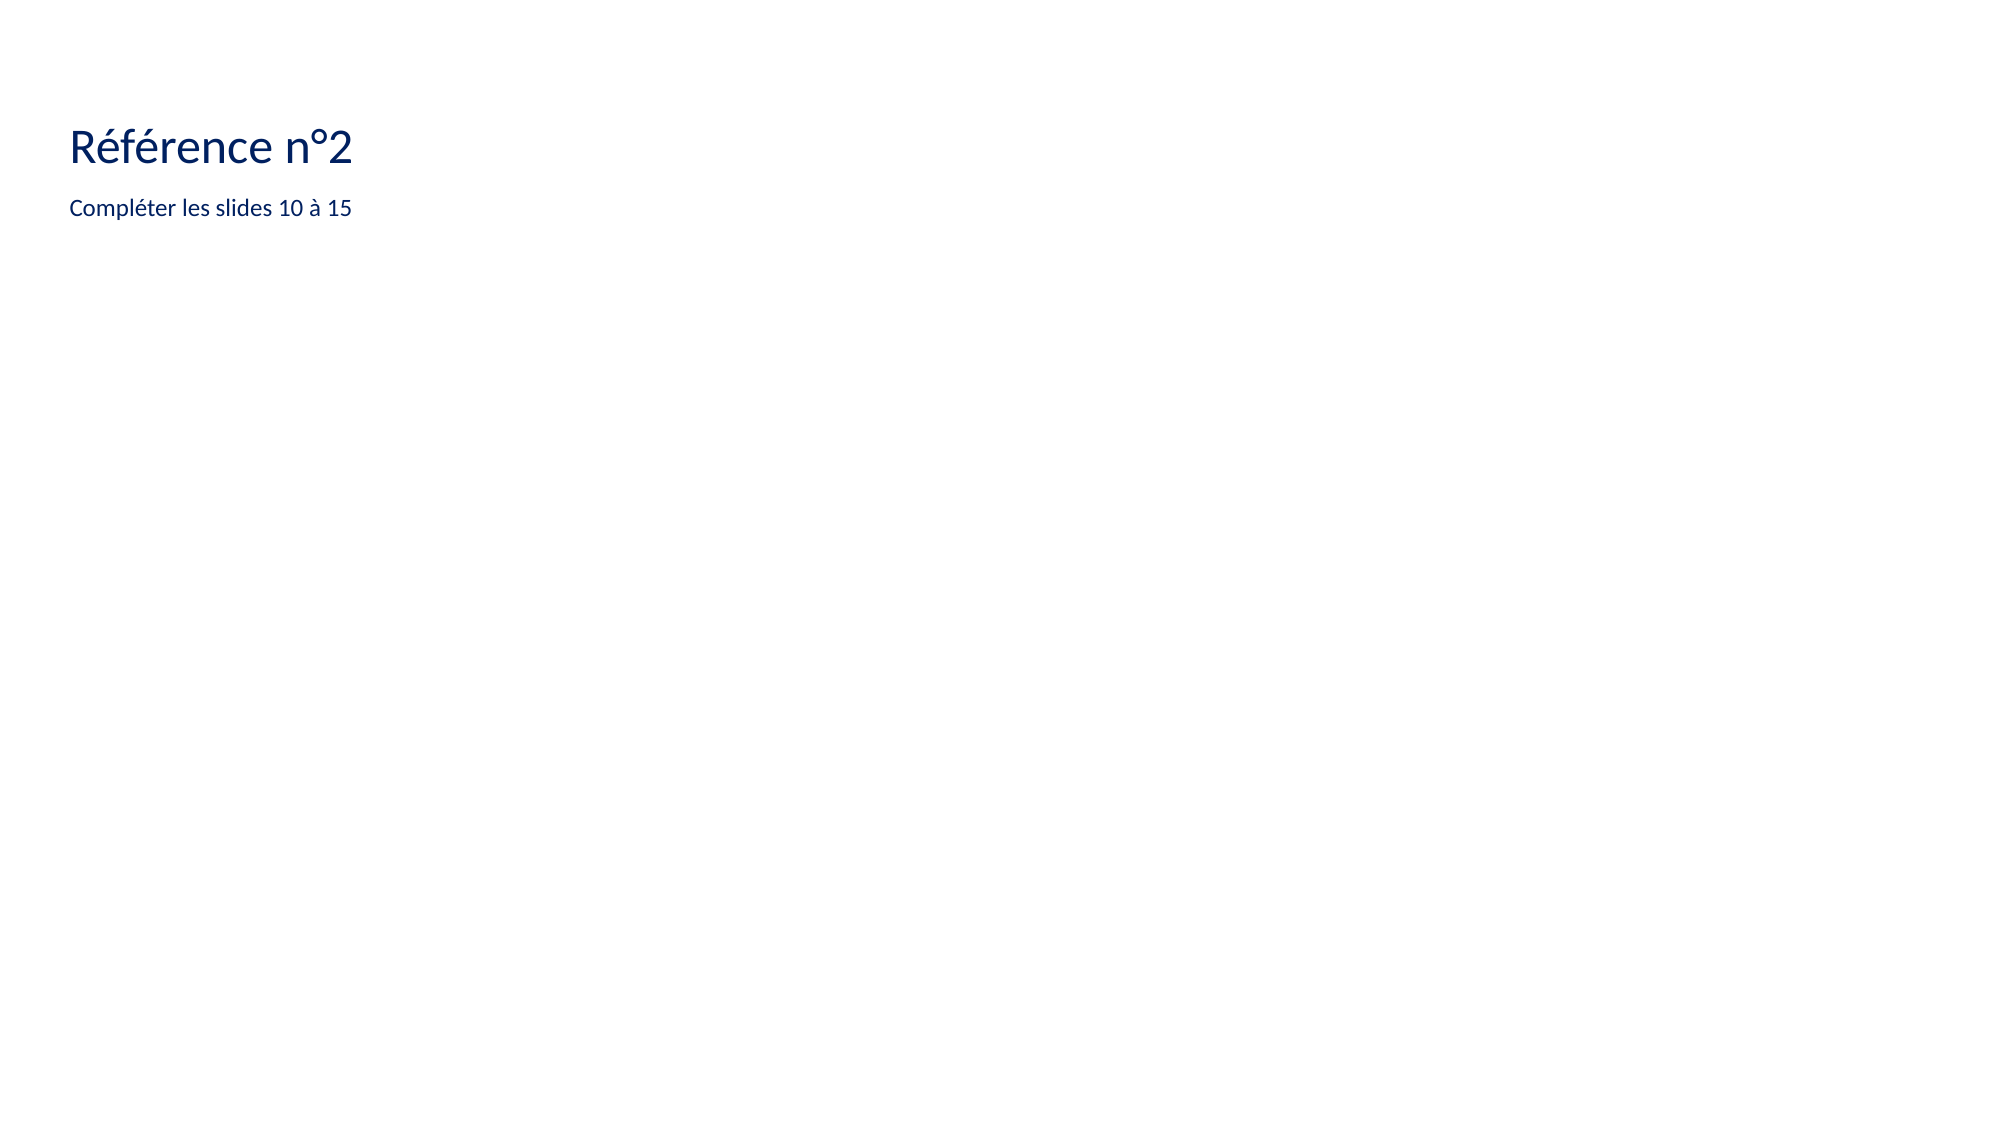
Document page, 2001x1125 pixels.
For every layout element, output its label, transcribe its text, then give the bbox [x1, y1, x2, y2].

subtitle Référence n°2 Compléter les slides 10 à 15 [54, 112, 1555, 385]
